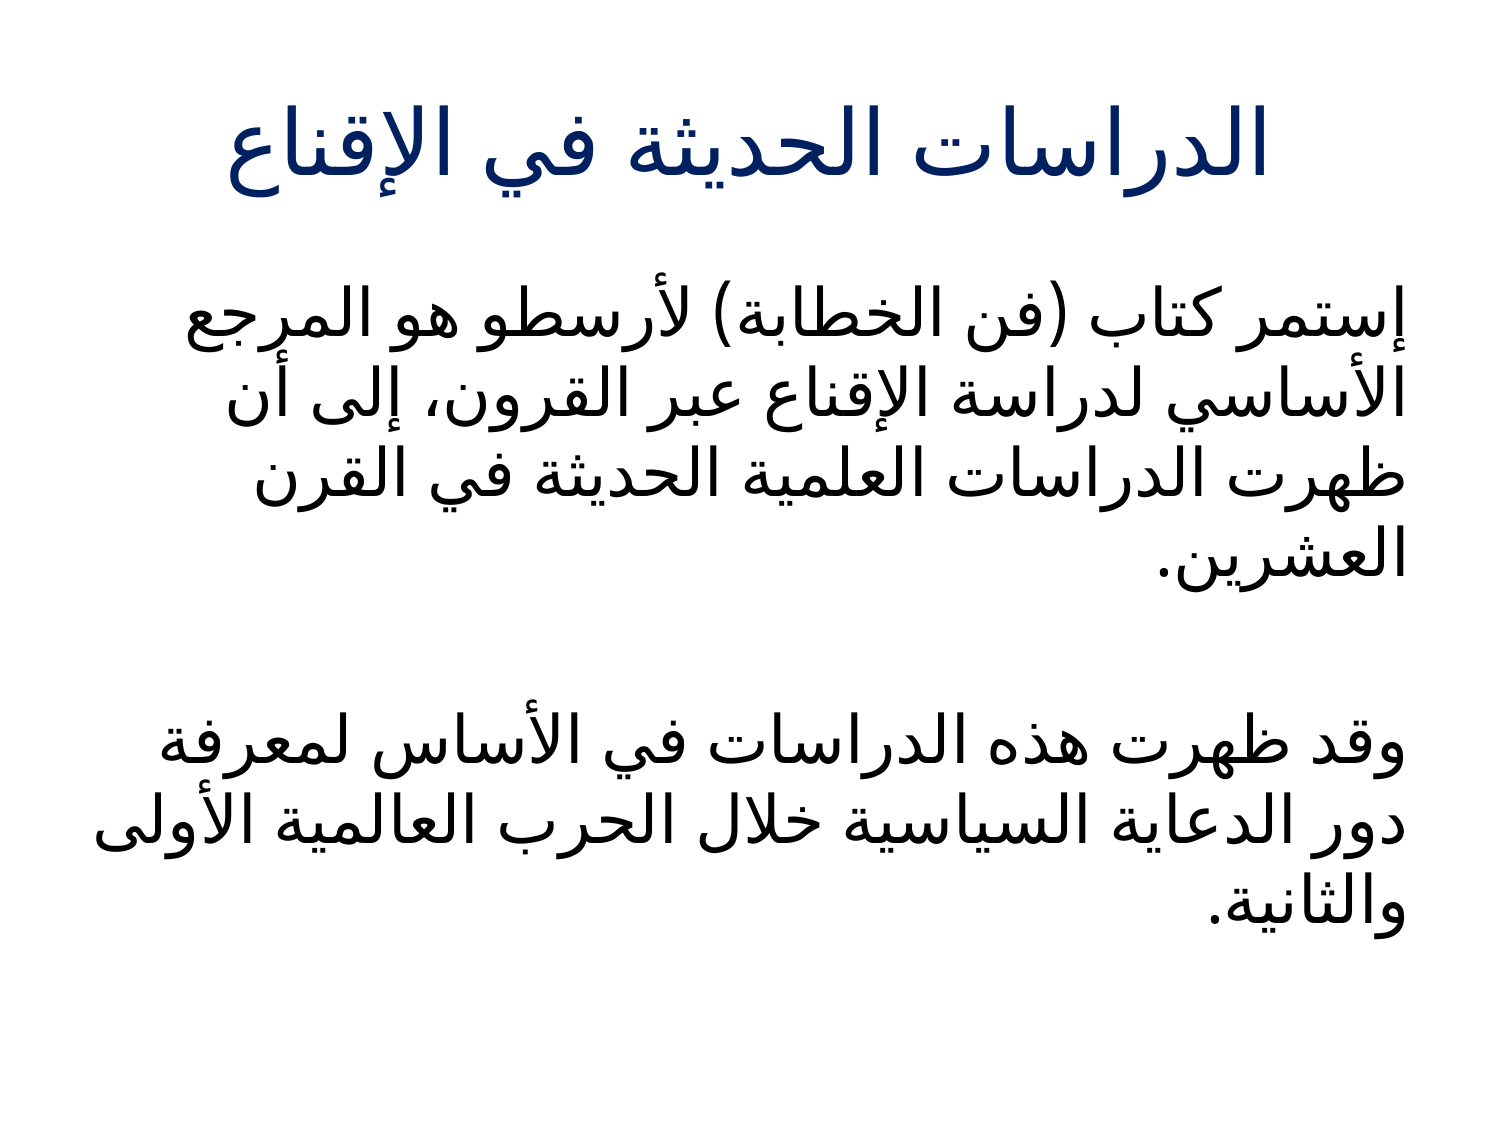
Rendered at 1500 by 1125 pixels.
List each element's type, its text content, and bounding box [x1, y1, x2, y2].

title الدراسات الحديثة في الإقناع [75, 45, 1425, 233]
list إستمر كتاب (فن الخطابة) لأرسطو هو المرجع الأساسي لدراسة الإقناع عبر القرون، إلى أن ظهرت الدراسات العلمية الحديثة في القرن العشرين. وقد ظهرت هذه الدراسات في الأساس لمعرفة دور الدعاية السياسية خلال الحرب العالمية الأولى والثانية. [75, 262, 1425, 1005]
